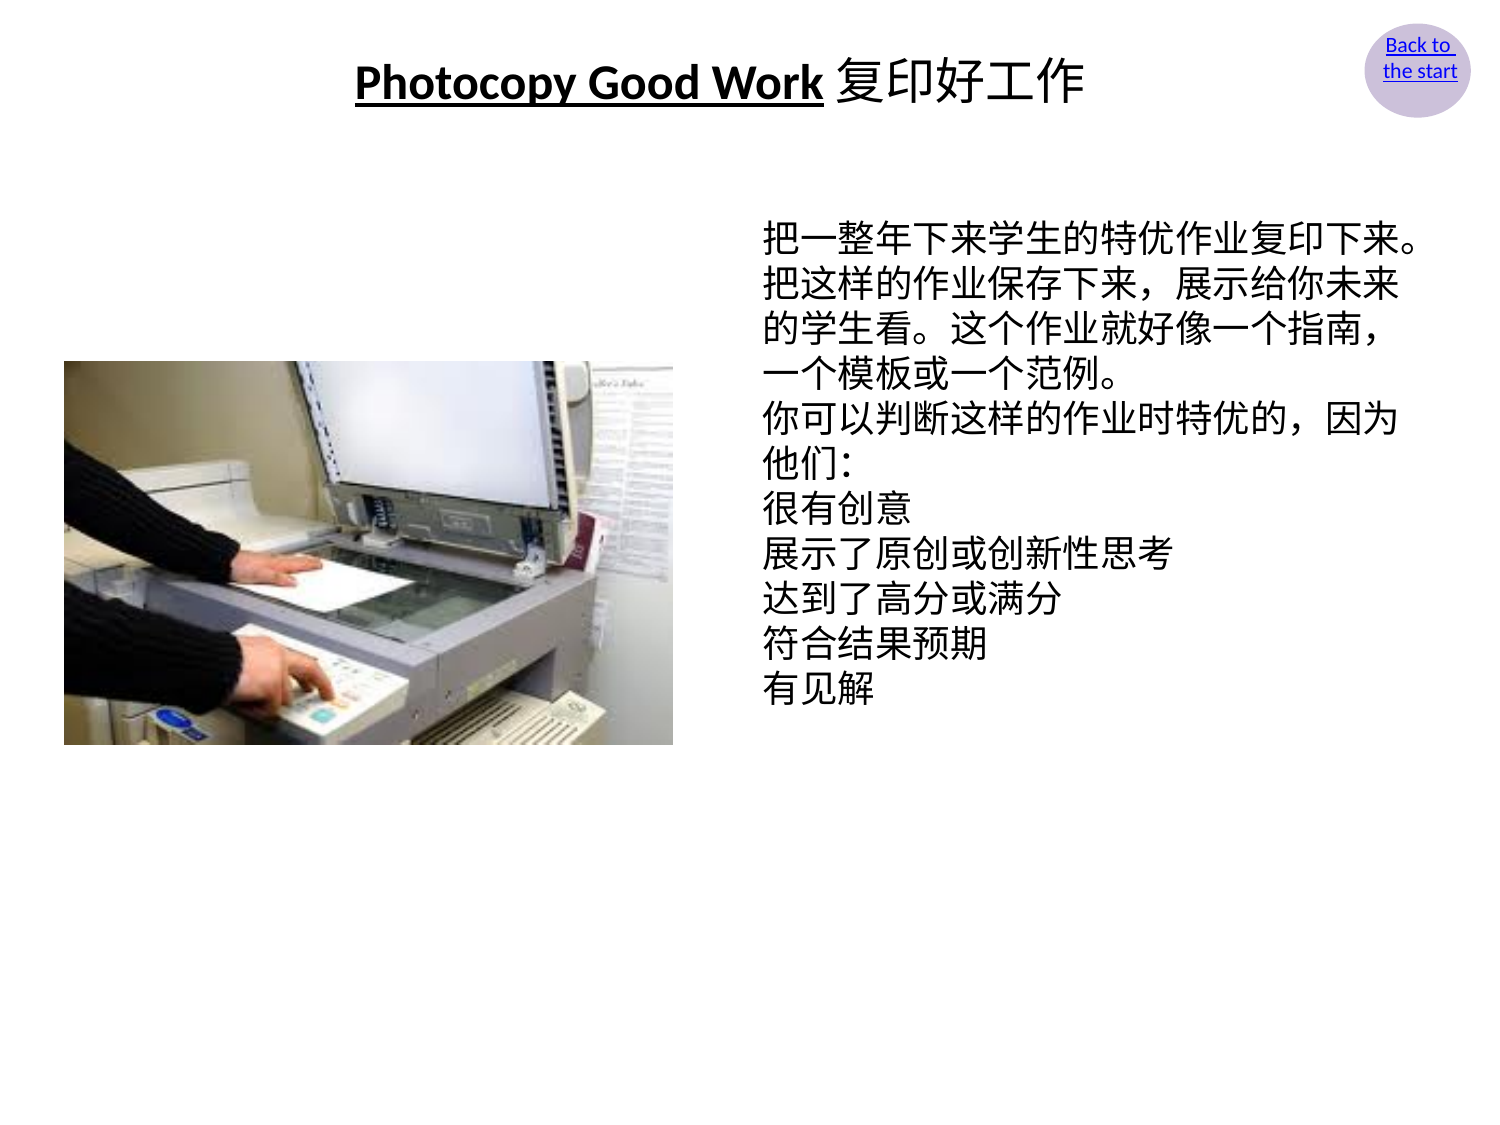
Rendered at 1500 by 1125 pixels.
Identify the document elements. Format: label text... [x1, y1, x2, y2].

text_box Back to the start [1359, 23, 1483, 91]
text_box Photocopy Good Work复印好工作 [218, 42, 1223, 178]
text_box 把一整年下来学生的特优作业复印下来。 把这样的作业保存下来，展示给你未来的学生看。这个作业就好像一个指南，一个模板或一个范例。 你可以判断这样的作业时特优的，因为他们： 很有创意 展示了原创或创新性思考 达到了高分或满分 符合结果预期 有见解 [747, 208, 1433, 718]
text_box [1367, 91, 1468, 120]
picture [64, 361, 673, 746]
